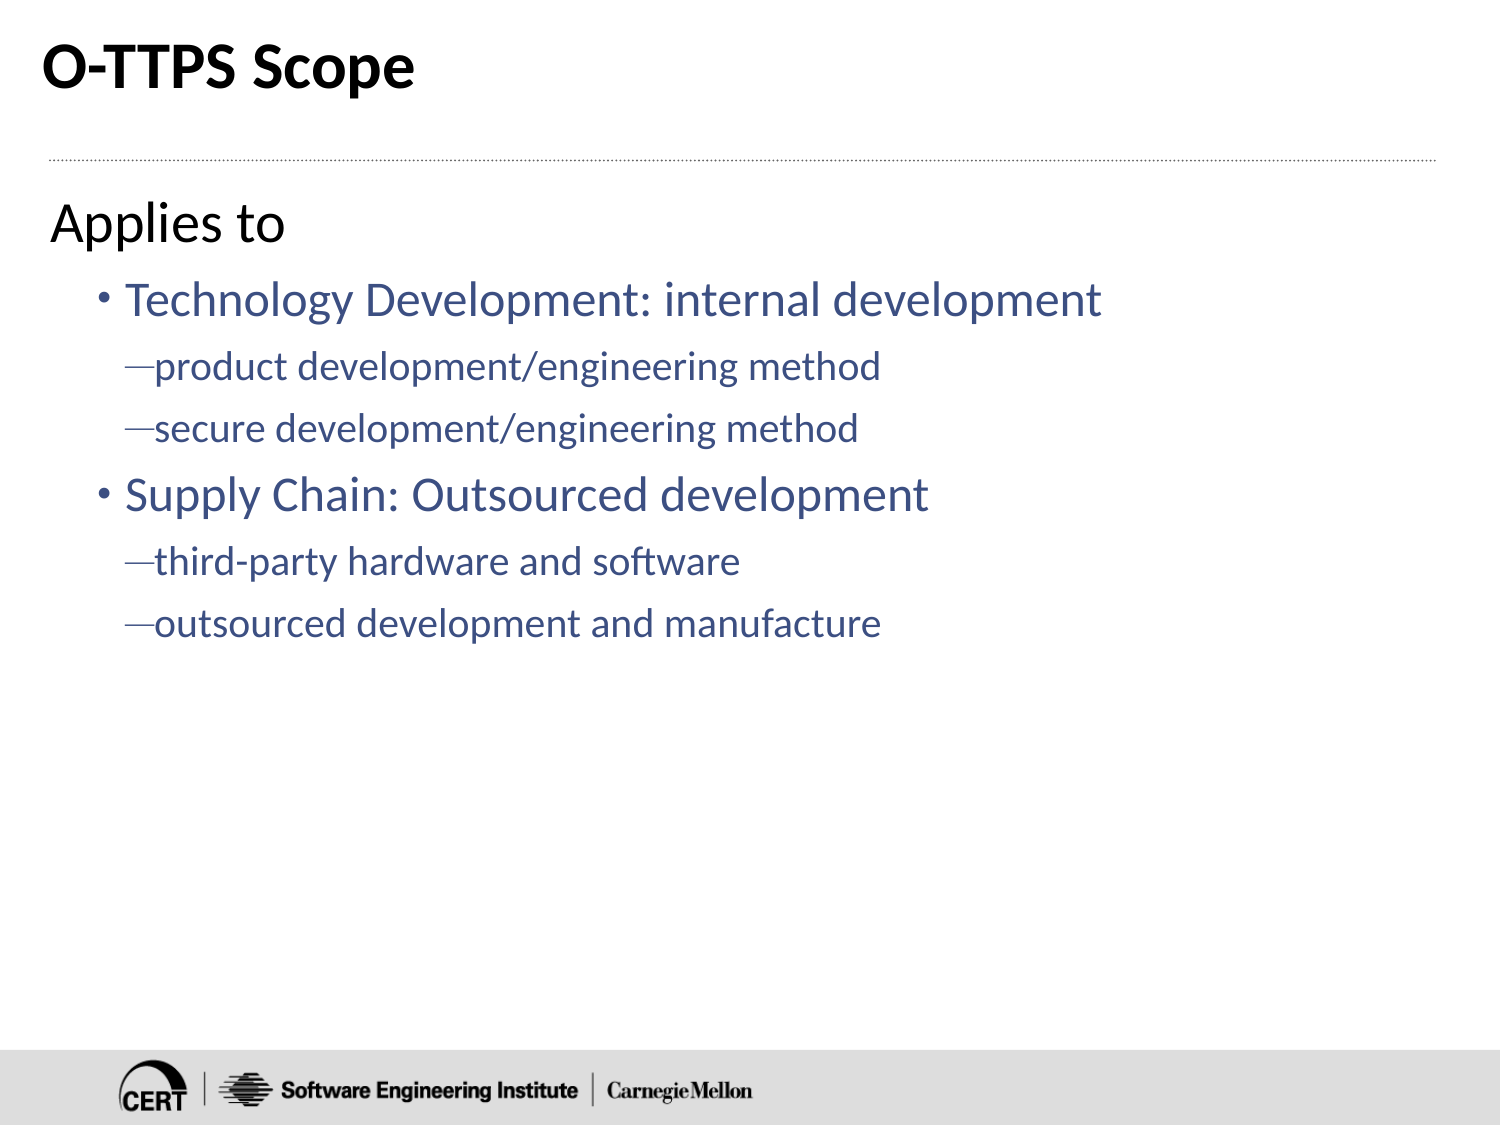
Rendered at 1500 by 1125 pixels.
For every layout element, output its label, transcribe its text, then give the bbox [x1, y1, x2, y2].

picture [102, 1056, 765, 1117]
title O-TTPS Scope [42, 37, 1434, 155]
list Applies to Technology Development: internal development product development/engineering method secure development/engineering method Supply Chain: Outsourced development third-party hardware and software outsourced development and manufacture [49, 187, 1438, 1001]
